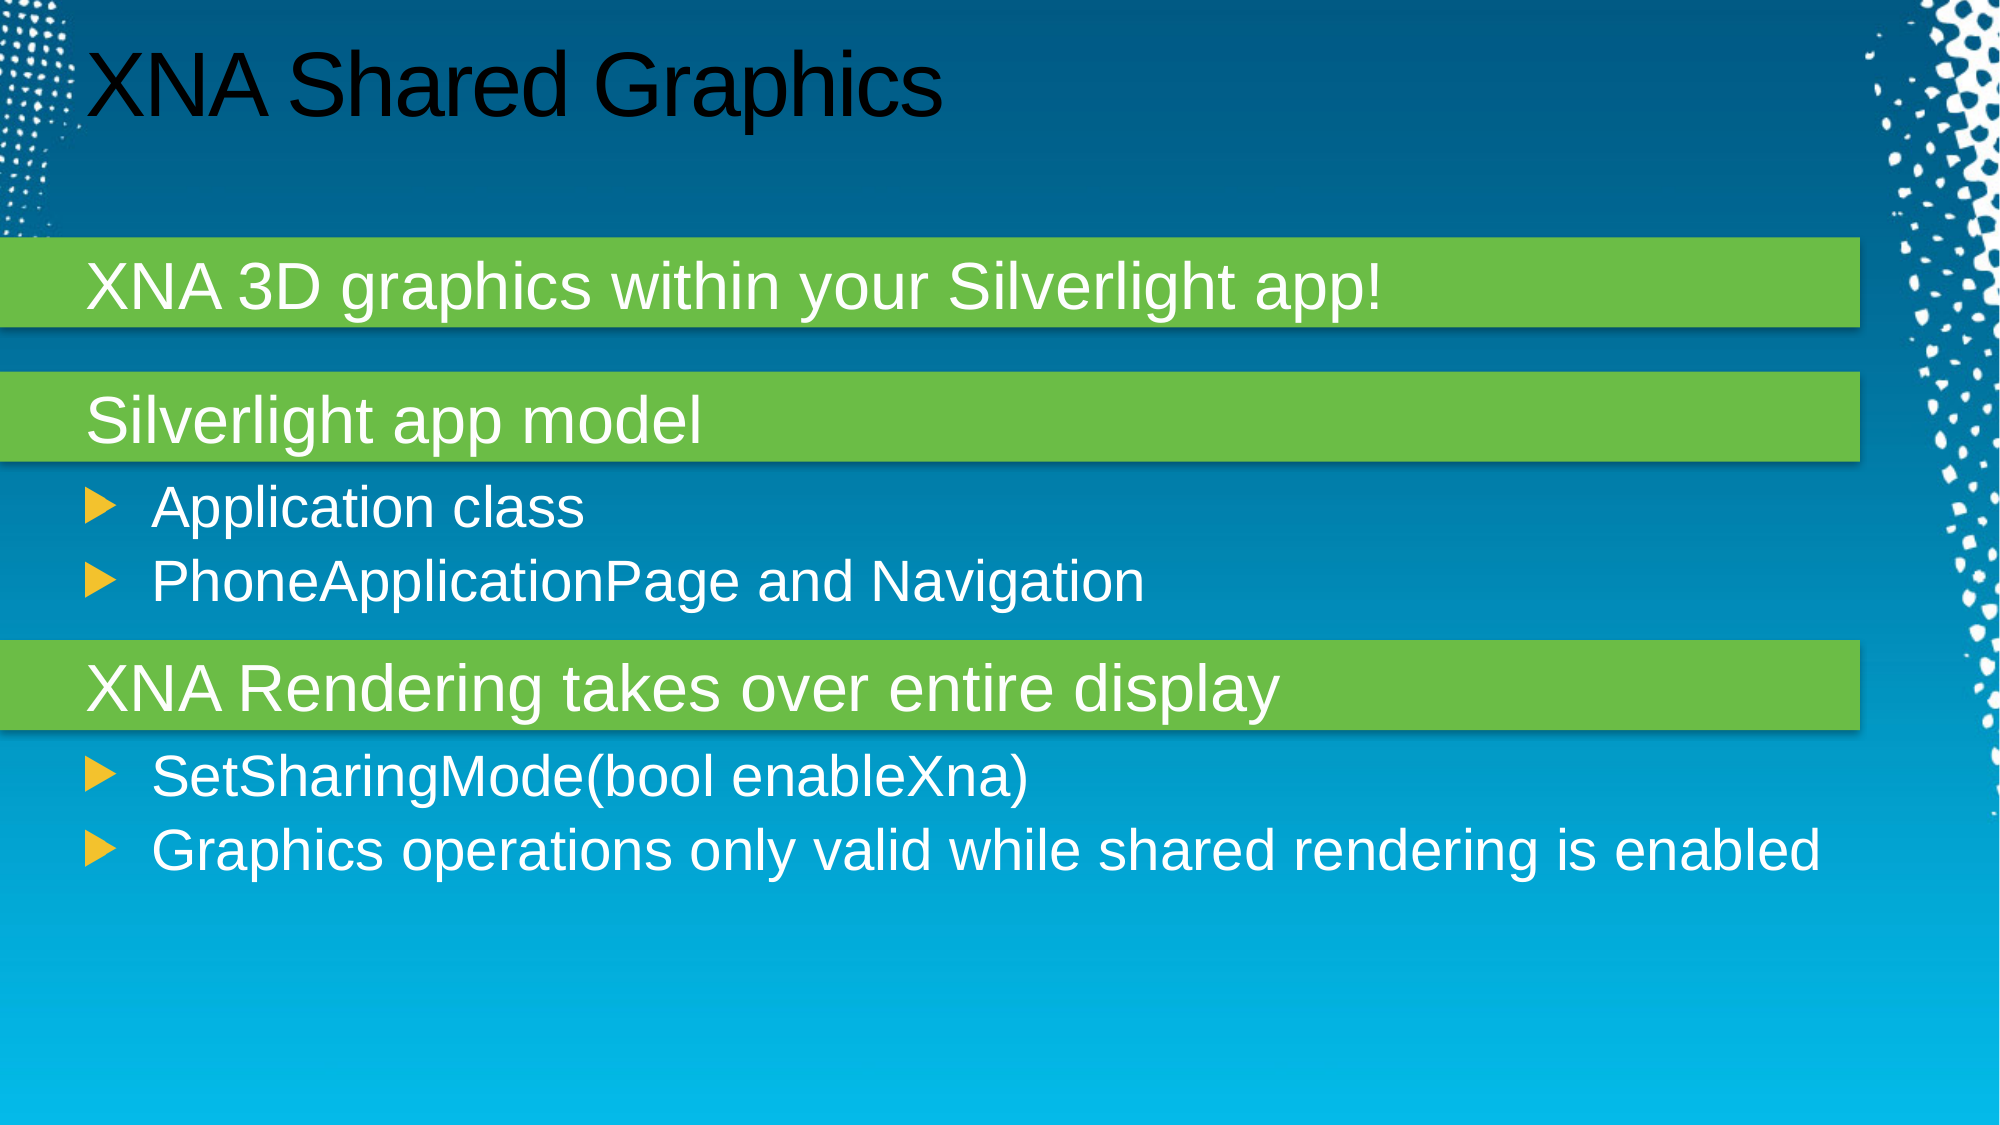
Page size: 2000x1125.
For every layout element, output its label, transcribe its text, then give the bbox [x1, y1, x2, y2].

picture [86, 563, 114, 596]
picture [1957, 187, 1971, 200]
picture [1988, 547, 2000, 561]
picture [1945, 213, 1955, 220]
picture [9, 84, 15, 91]
picture [41, 59, 48, 67]
text_box XNA 3D graphics within your Silverlight app! [0, 237, 1860, 328]
picture [0, 24, 9, 33]
picture [1981, 604, 2000, 620]
picture [1946, 155, 1961, 167]
picture [1983, 404, 1992, 414]
text_box Application class PhoneApplicationPage and Navigation [85, 476, 1860, 615]
picture [1960, 392, 1970, 403]
picture [1970, 426, 1980, 436]
picture [1929, 27, 1945, 45]
picture [17, 129, 23, 136]
picture [1914, 164, 1923, 177]
picture [1921, 0, 1934, 8]
picture [1938, 122, 1950, 133]
picture [3, 10, 11, 18]
picture [1925, 87, 1941, 99]
picture [1935, 0, 2000, 306]
picture [1978, 517, 1987, 527]
picture [29, 27, 38, 38]
picture [1946, 525, 1956, 533]
picture [1935, 379, 1948, 391]
picture [1972, 312, 1985, 322]
picture [45, 16, 55, 24]
picture [1973, 368, 1982, 380]
picture [1941, 324, 1952, 332]
picture [1932, 235, 1943, 241]
picture [33, 0, 42, 10]
picture [1972, 570, 1986, 583]
picture [16, 143, 21, 151]
picture [1942, 269, 1953, 276]
picture [1969, 625, 1985, 642]
picture [47, 0, 57, 10]
picture [1948, 413, 1958, 424]
text_box SetSharingMode(bool enableXna) Graphics operations only valid while shared rendering is enabled [85, 745, 1860, 884]
picture [1928, 399, 1939, 415]
picture [1963, 589, 1976, 607]
picture [1958, 445, 1968, 460]
picture [1935, 431, 1946, 449]
picture [33, 88, 42, 97]
picture [1889, 152, 1901, 166]
picture [1950, 359, 1960, 366]
picture [13, 41, 25, 49]
picture [1935, 177, 1945, 189]
picture [11, 55, 21, 64]
picture [58, 32, 66, 41]
picture [1979, 657, 1995, 676]
picture [1914, 308, 1929, 326]
picture [1926, 344, 1939, 358]
picture [34, 101, 43, 111]
picture [1900, 240, 1912, 254]
picture [1911, 223, 1918, 230]
picture [0, 40, 9, 45]
picture [1955, 246, 1965, 256]
picture [86, 831, 114, 865]
text_box Silverlight app model [0, 371, 1860, 462]
picture [1919, 367, 1930, 378]
picture [1963, 535, 1977, 550]
picture [1963, 278, 1976, 291]
picture [1993, 321, 2000, 339]
picture [0, 155, 5, 163]
picture [1942, 465, 1958, 483]
picture [42, 31, 53, 39]
picture [33, 116, 40, 124]
picture [1980, 460, 1987, 469]
picture [31, 131, 37, 138]
title XNA Shared Graphics [85, 37, 1914, 138]
picture [26, 57, 34, 68]
picture [1991, 637, 2000, 652]
text_box XNA Rendering takes over entire display [0, 640, 1860, 731]
picture [1898, 188, 1912, 198]
picture [1955, 557, 1965, 573]
picture [10, 69, 17, 78]
picture [1982, 714, 1993, 729]
picture [55, 62, 62, 69]
picture [86, 757, 114, 790]
picture [1920, 257, 1932, 264]
picture [1994, 382, 2000, 391]
picture [1974, 683, 1985, 694]
picture [24, 72, 32, 79]
picture [1922, 200, 1934, 207]
picture [1953, 301, 1962, 312]
picture [1915, 109, 1924, 119]
picture [1963, 335, 1972, 344]
picture [18, 13, 26, 19]
picture [1968, 481, 1978, 492]
picture [18, 0, 29, 6]
picture [1992, 438, 2000, 448]
picture [1995, 582, 2000, 595]
picture [6, 97, 12, 105]
picture [54, 76, 60, 83]
picture [30, 14, 40, 23]
picture [1892, 212, 1902, 216]
picture [56, 47, 64, 55]
picture [28, 42, 36, 53]
picture [1990, 492, 2000, 505]
picture [1952, 502, 1967, 516]
picture [1984, 349, 1992, 357]
picture [1991, 747, 2000, 765]
picture [1930, 291, 1941, 297]
picture [86, 488, 114, 522]
picture [1988, 691, 2000, 709]
picture [1909, 274, 1920, 291]
picture [43, 42, 49, 53]
picture [1925, 141, 1935, 155]
picture [16, 22, 23, 34]
picture [38, 74, 47, 80]
